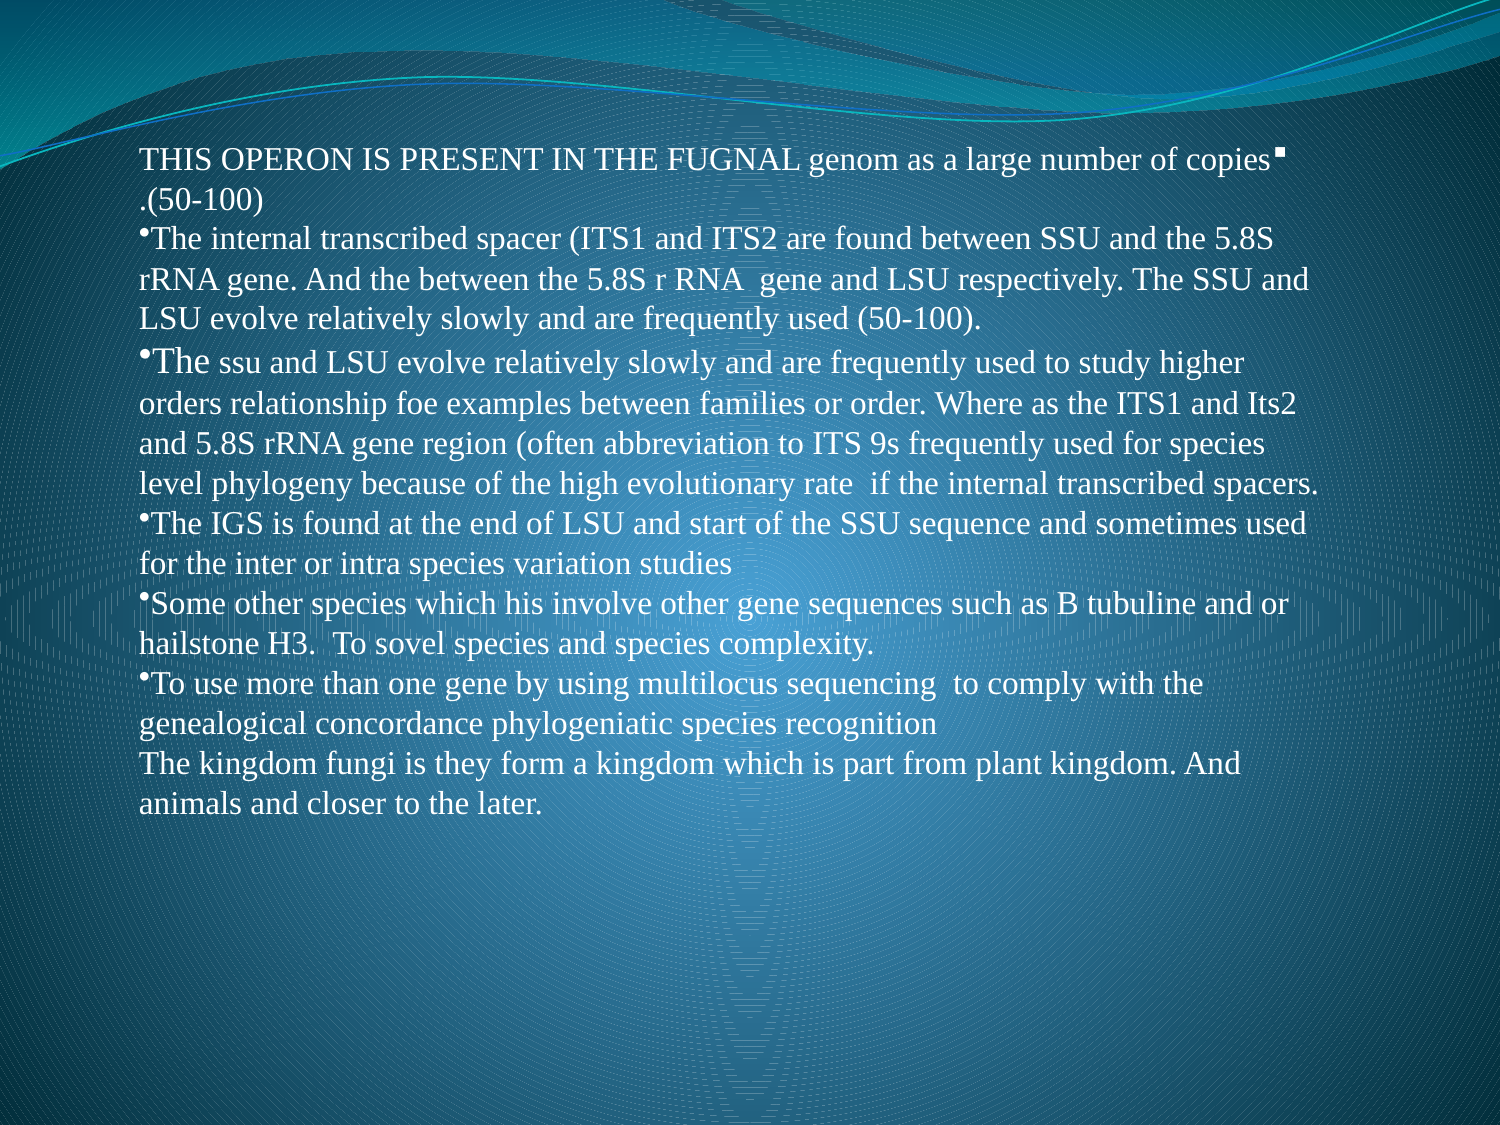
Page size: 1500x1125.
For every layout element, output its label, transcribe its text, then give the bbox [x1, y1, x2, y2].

text_box THIS OPERON IS PRESENT IN THE FUGNAL genom as a large number of copies (50-100). The internal transcribed spacer (ITS1 and ITS2 are found between SSU and the 5.8S rRNA gene. And the between the 5.8S r RNA gene and LSU respectively. The SSU and LSU evolve relatively slowly and are frequently used (50-100). The ssu and LSU evolve relatively slowly and are frequently used to study higher orders relationship foe examples between families or order. Where as the ITS1 and Its2 and 5.8S rRNA gene region (often abbreviation to ITS 9s frequently used for species level phylogeny because of the high evolutionary rate if the internal transcribed spacers. The IGS is found at the end of LSU and start of the SSU sequence and sometimes used for the inter or intra species variation studies Some other species which his involve other gene sequences such as B tubuline and or hailstone H3. To sovel species and species complexity. To use more than one gene by using multilocus sequencing to comply with the genealogical concordance phylogeniatic species recognition The kingdom fungi is they form a kingdom which is part from plant kingdom. And animals and closer to the later. [123, 129, 1353, 829]
